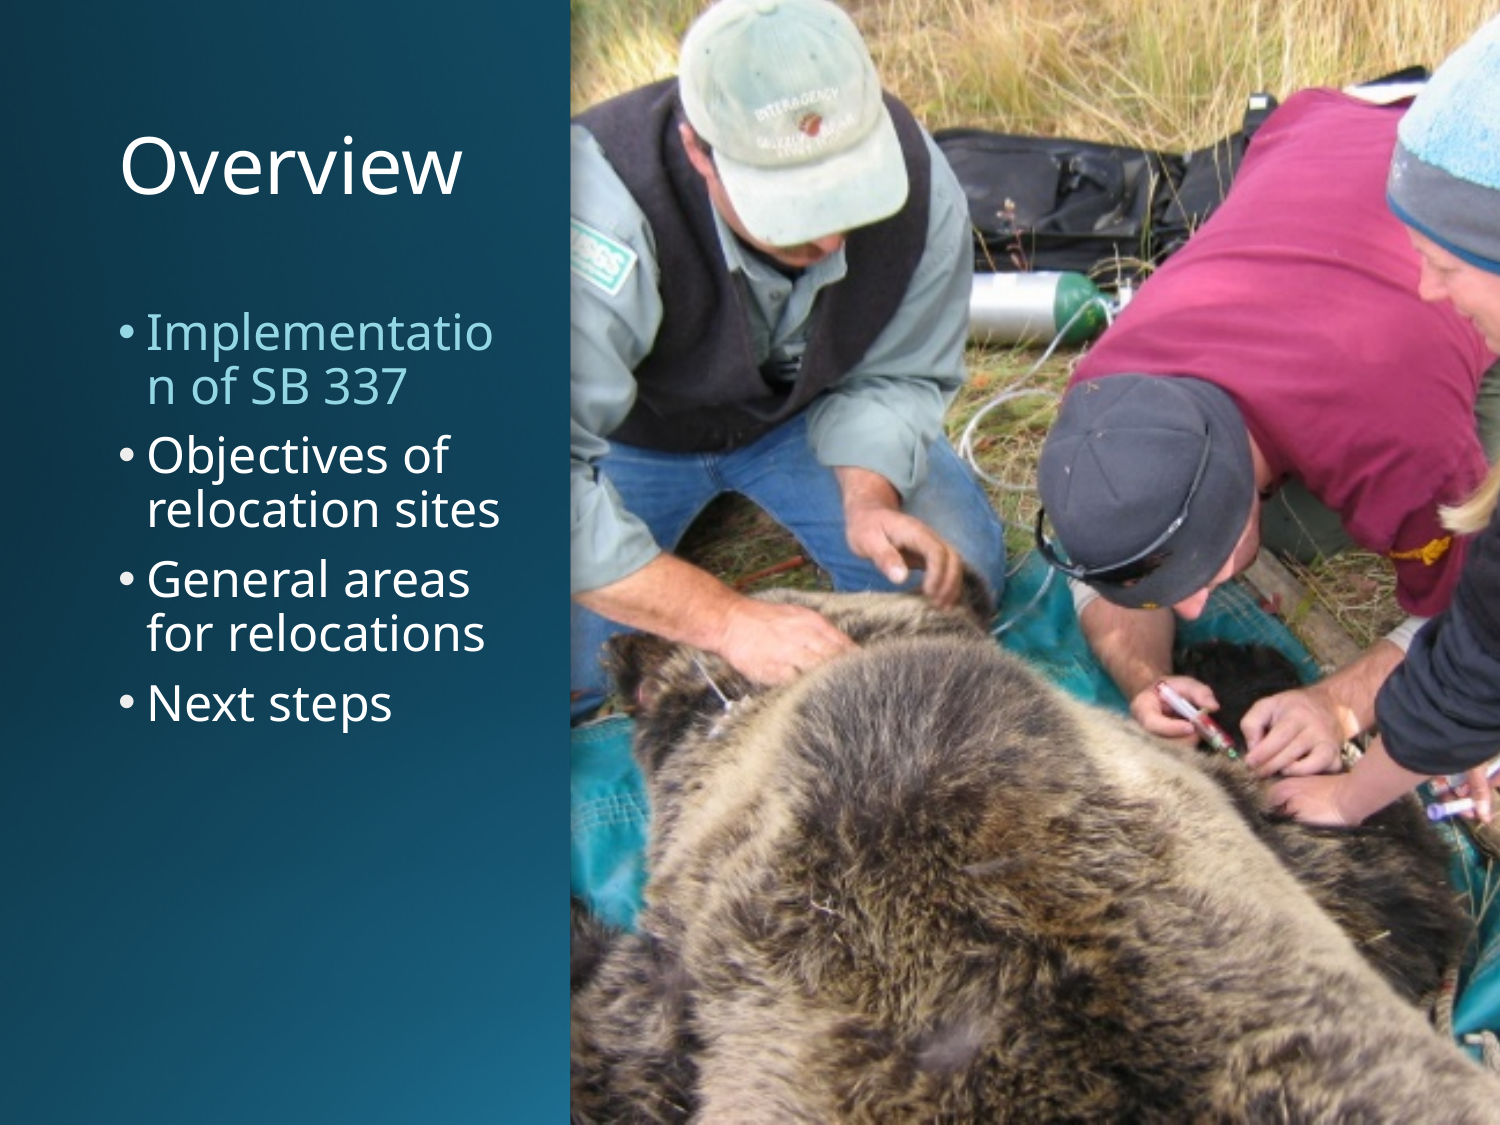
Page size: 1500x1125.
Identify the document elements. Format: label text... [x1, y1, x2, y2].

list Implementation of SB 337 Objectives of relocation sites General areas for relocations Next steps [103, 299, 531, 1014]
text_box [0, 0, 570, 1125]
title Overview [103, 59, 531, 278]
picture [570, 0, 1500, 1125]
